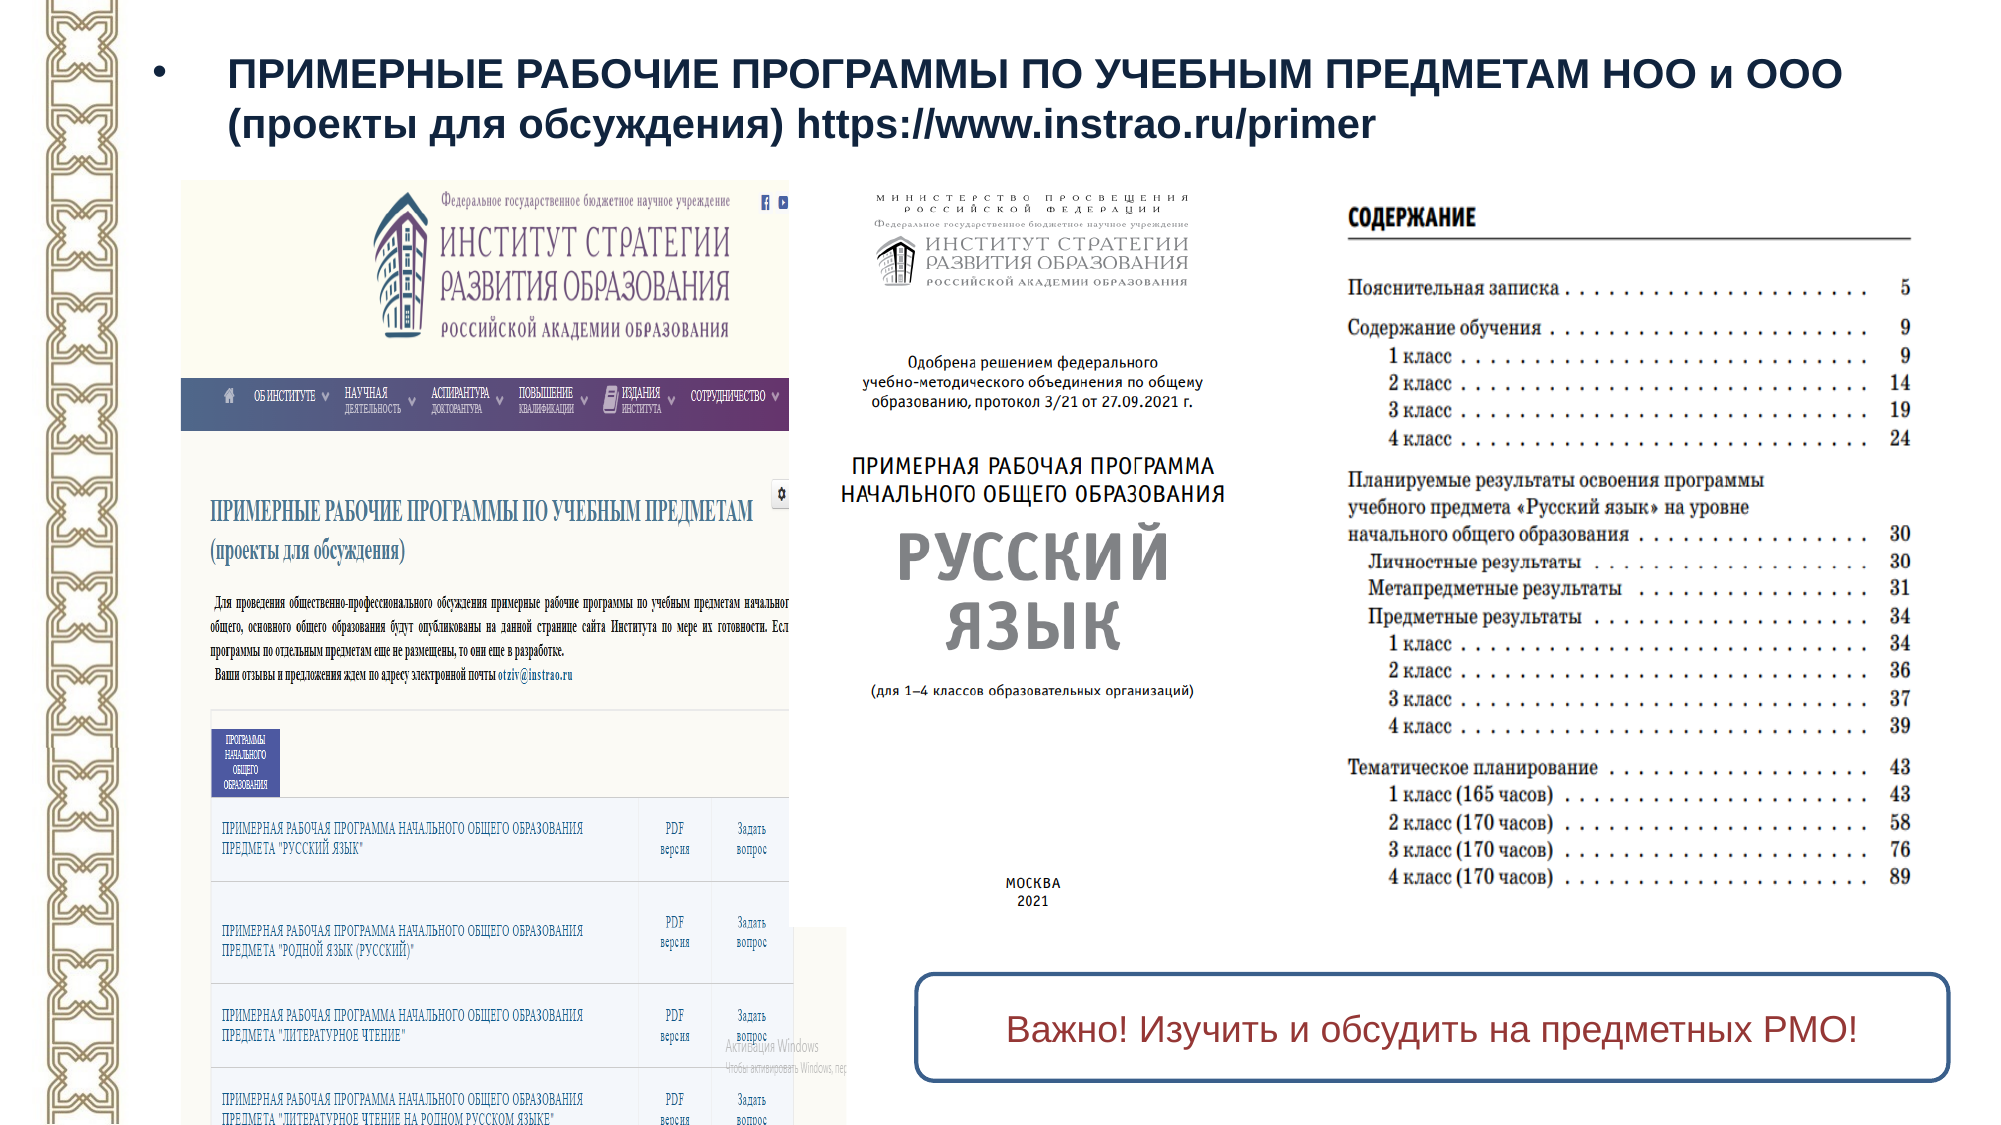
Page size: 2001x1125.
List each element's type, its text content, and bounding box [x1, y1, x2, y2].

list ПРИМЕРНЫЕ РАБОЧИЕ ПРОГРАММЫ ПО УЧЕБНЫМ ПРЕДМЕТАМ НОО и ООО (проекты для обсуждения) https://www.instrao.ru/primer [137, 39, 1863, 1014]
text_box Важно! Изучить и обсудить на предметных РМО! [914, 971, 1951, 1083]
picture [0, 0, 2001, 1125]
